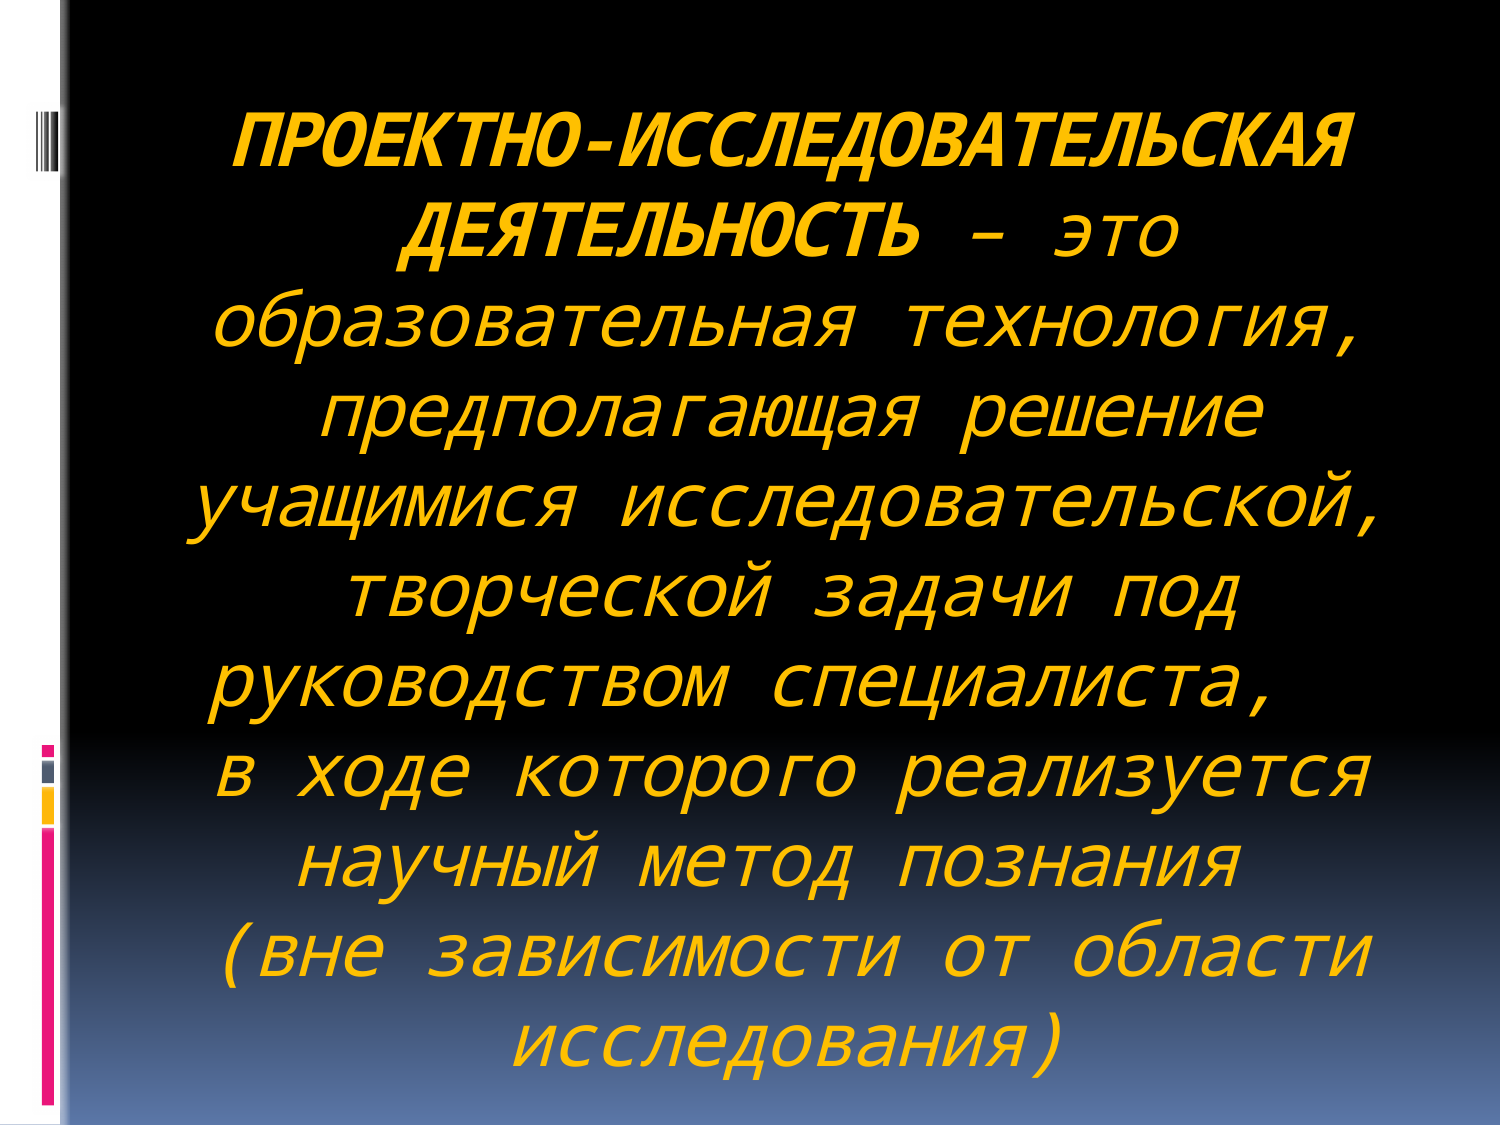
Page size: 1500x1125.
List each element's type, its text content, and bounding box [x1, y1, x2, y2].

title ПРОЕКТНО-ИССЛЕДОВАТЕЛЬСКАЯ ДЕЯТЕЛЬНОСТЬ – это образовательная технология, предполагающая решение учащимися исследовательской, творческой задачи под руководством специалиста, в ходе которого реализуется научный метод познания (вне зависимости от области исследования) [150, 84, 1425, 1079]
